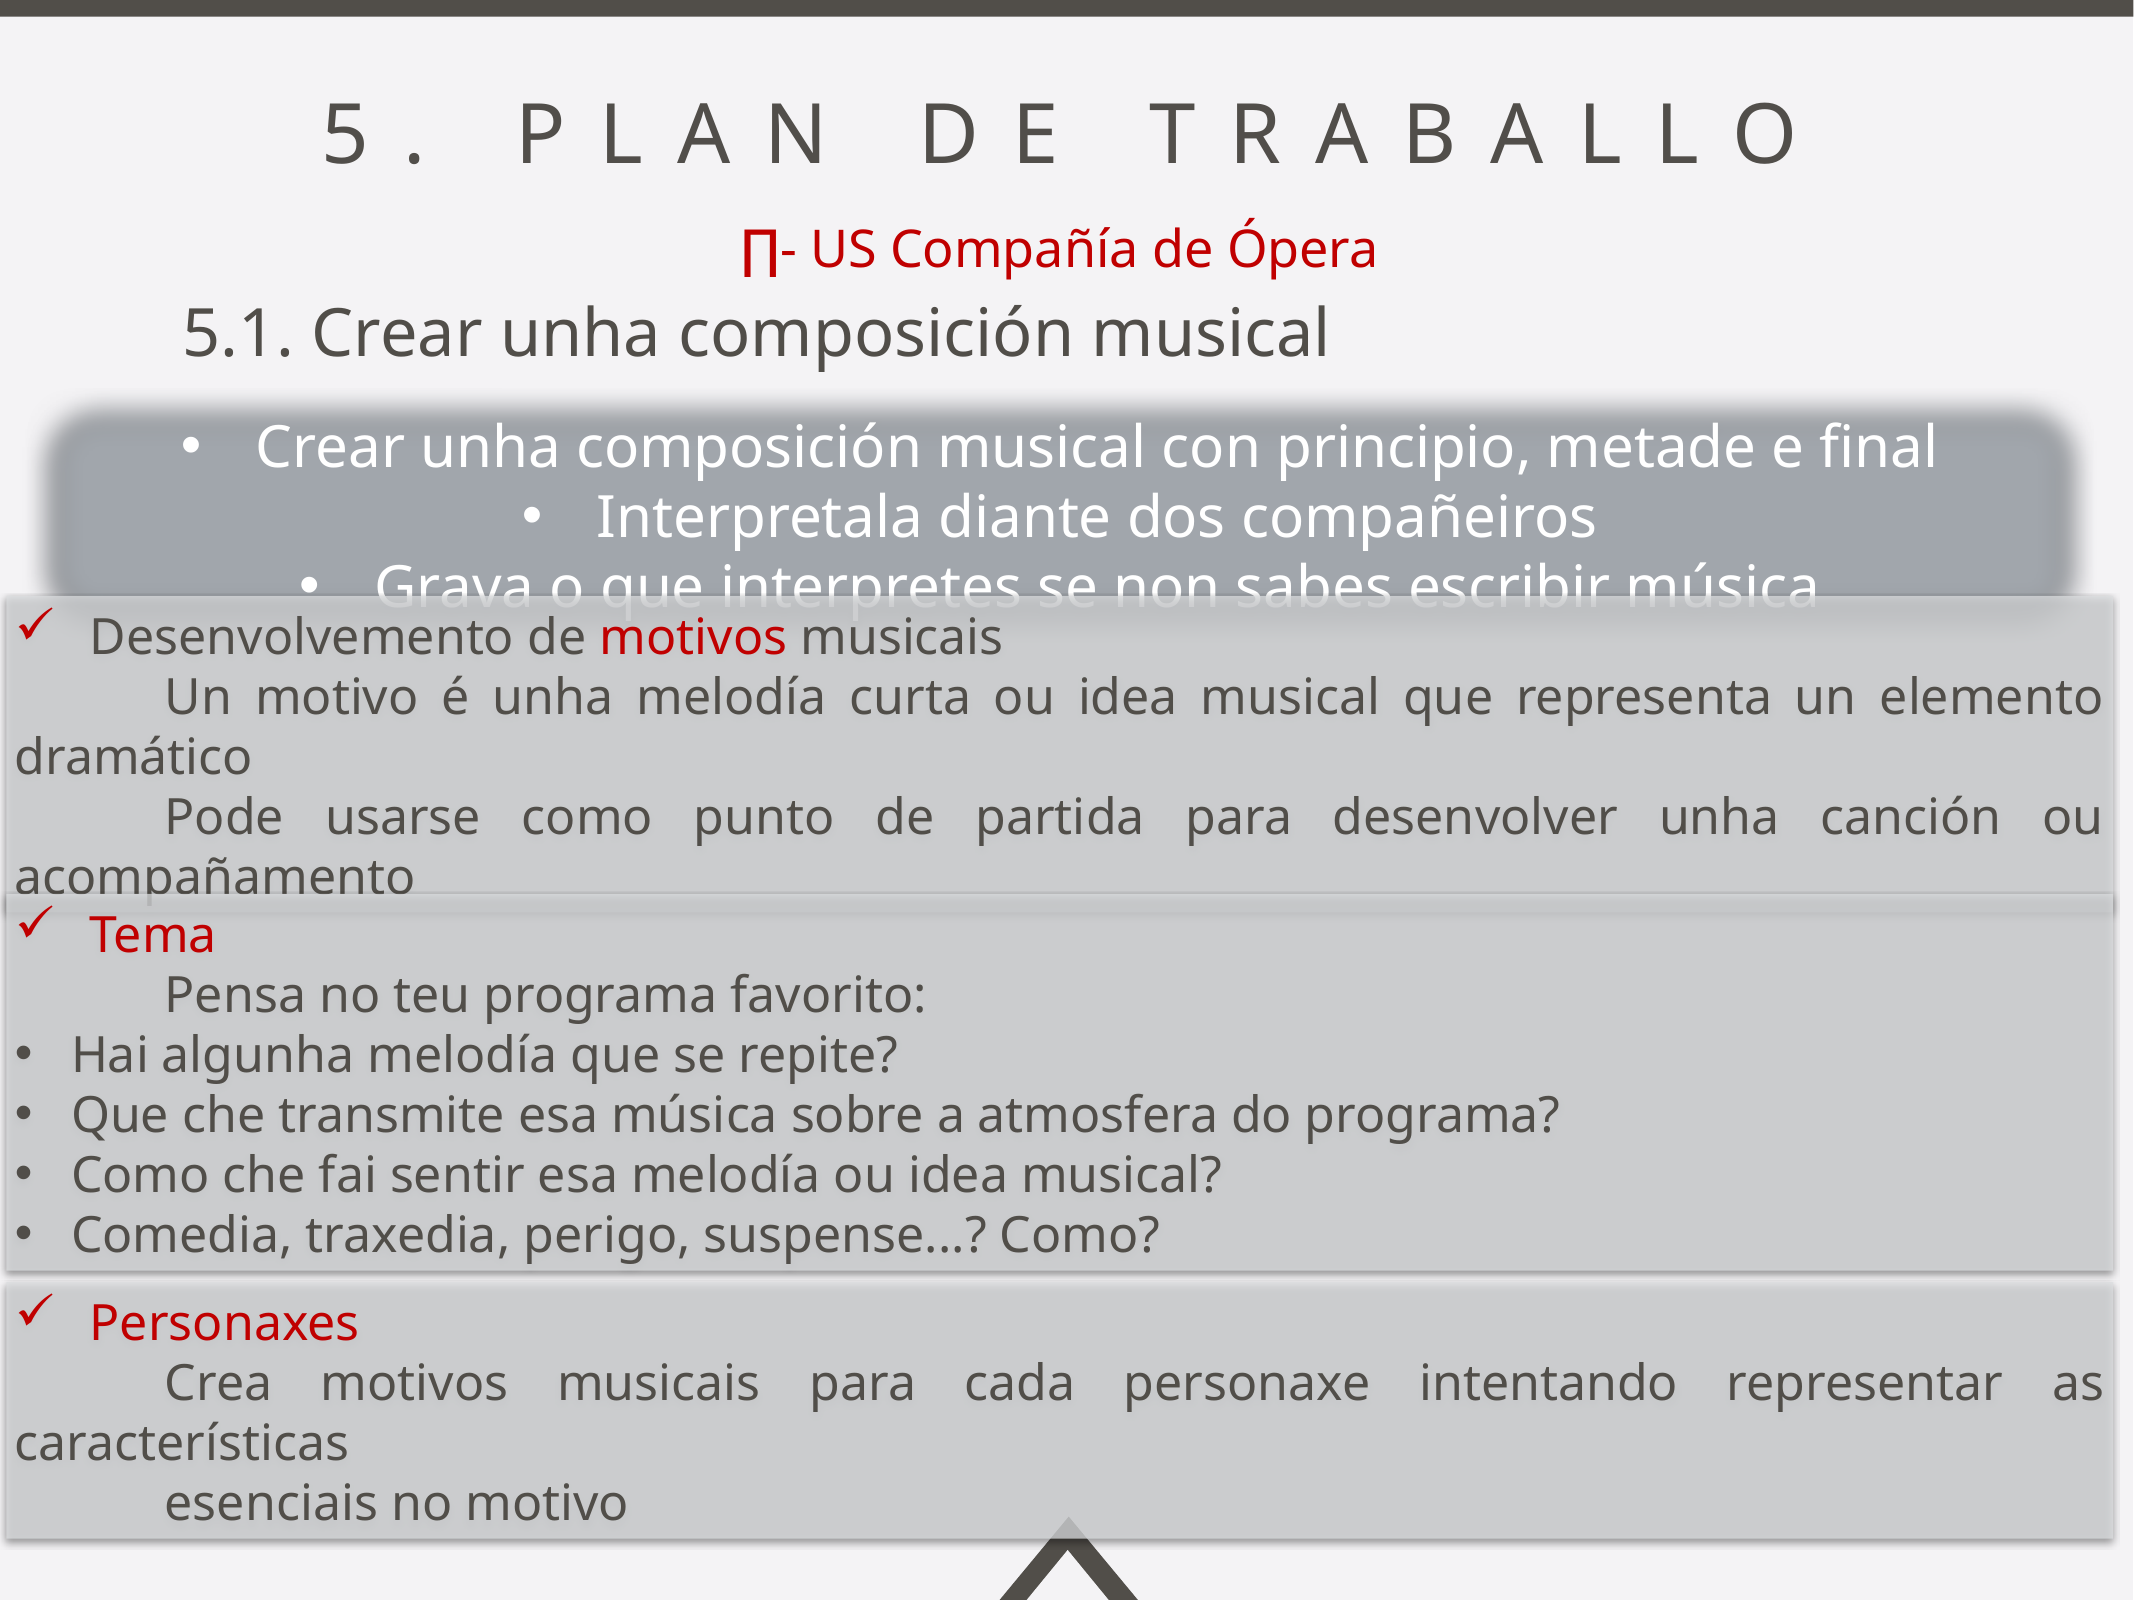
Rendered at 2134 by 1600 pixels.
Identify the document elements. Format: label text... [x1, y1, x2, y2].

text_box Personaxes Crea motivos musicais para cada personaxe intentando representar as características esenciais no motivo [6, 1282, 2114, 1539]
text_box 5.1. Crear unha composición musical [174, 281, 1342, 379]
text_box Crear unha composición musical con principio, metade e final Interpretala diante dos compañeiros Grava o que interpretes se non sabes escribir música [79, 441, 2047, 591]
text_box Desenvolvemento de motivos musicais Un motivo é unha melodía curta ou idea musical que representa un elemento dramático Pode usarse como punto de partida para desenvolver unha canción ou acompañamento [6, 595, 2114, 893]
text_box Tema Pensa no teu programa favorito: Hai algunha melodía que se repite? Que che transmite esa música sobre a atmosfera do programa? Como che fai sentir esa melodía ou idea musical? Comedia, traxedia, perigo, suspense...? Como? [6, 893, 2114, 1271]
text_box ∏- US Compañía de Ópera [420, 207, 1700, 275]
text_box 5. plan de traballo [78, 72, 2041, 208]
